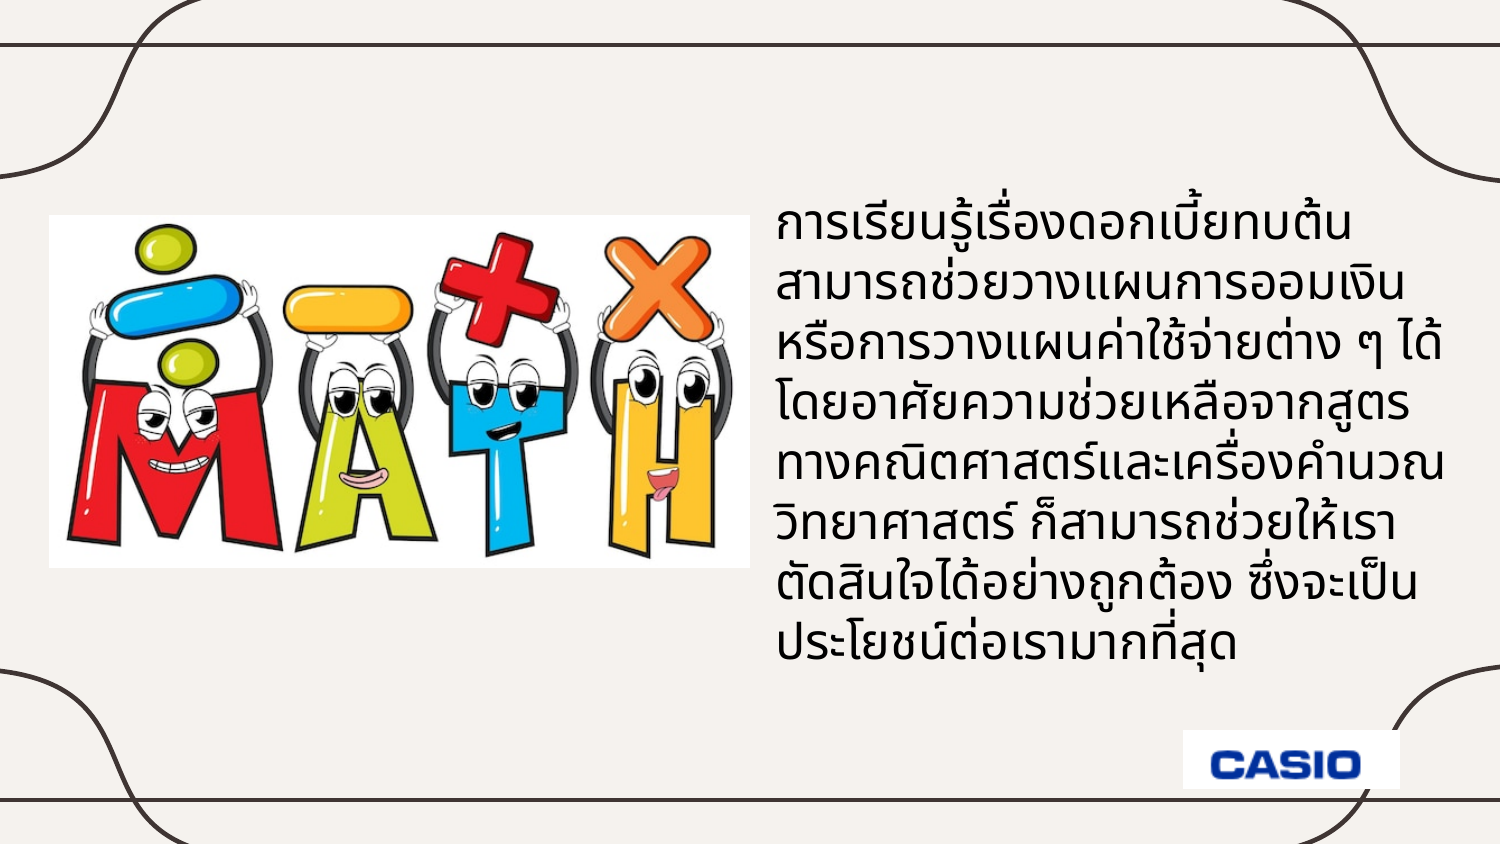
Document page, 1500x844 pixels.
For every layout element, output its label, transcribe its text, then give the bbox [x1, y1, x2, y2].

picture [1183, 730, 1400, 789]
title การเรียนรู้เรื่องดอกเบี้ยทบต้น สามารถช่วยวางแผนการออมเงิน หรือการวางแผนค่าใช้จ่ายต่าง ๆ ได้ โดยอาศัยความช่วยเหลือจากสูตรทางคณิตศาสตร์และเครื่องคำนวณวิทยาศาสตร์ ก็สามารถช่วยให้เราตัดสินใจได้อย่างถูกต้อง ซึ่งจะเป็นประโยชน์ต่อเรามากที่สุด [760, 174, 1467, 760]
picture [48, 215, 751, 568]
